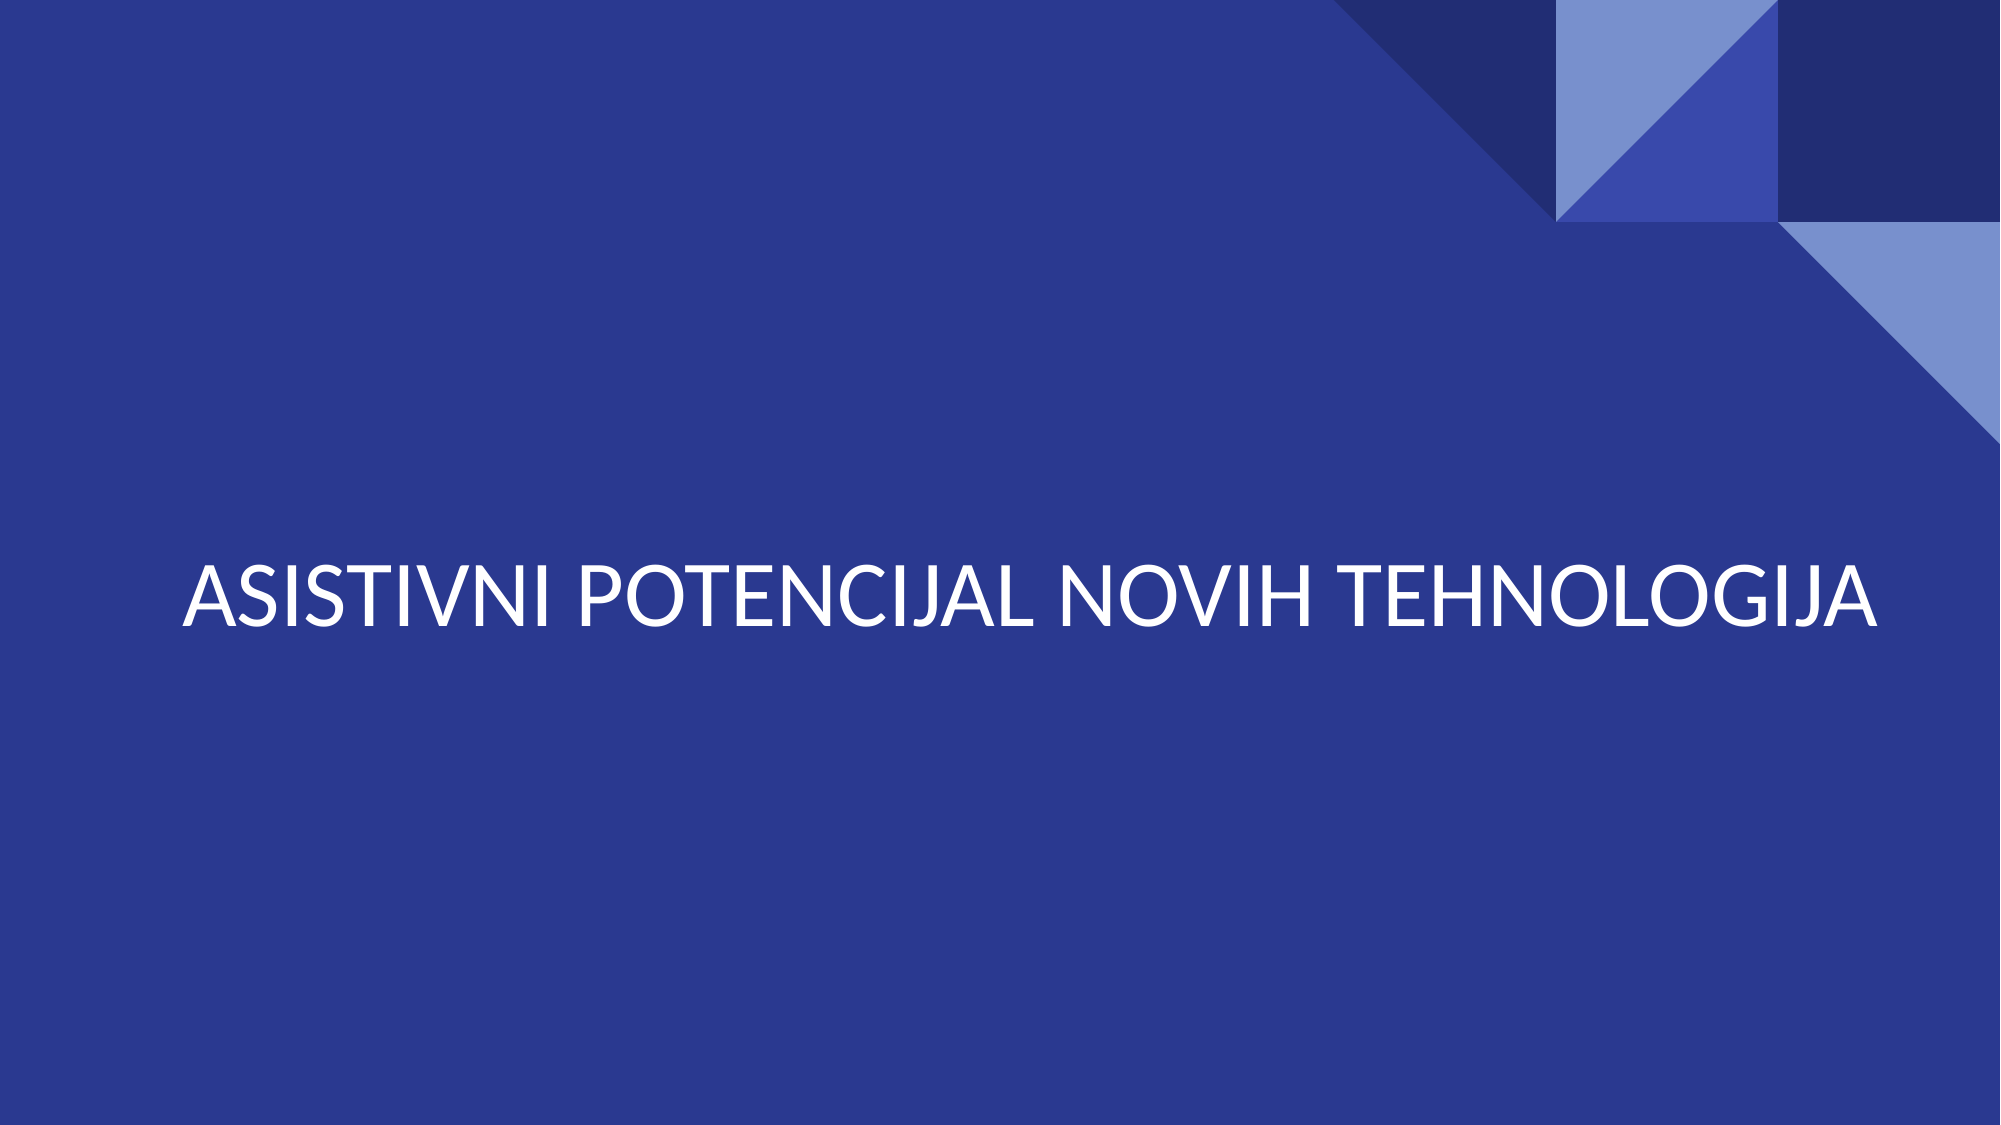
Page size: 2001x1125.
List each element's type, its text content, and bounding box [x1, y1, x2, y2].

title ASISTIVNI POTENCIJAL NOVIH TEHNOLOGIJA [130, 470, 1930, 655]
